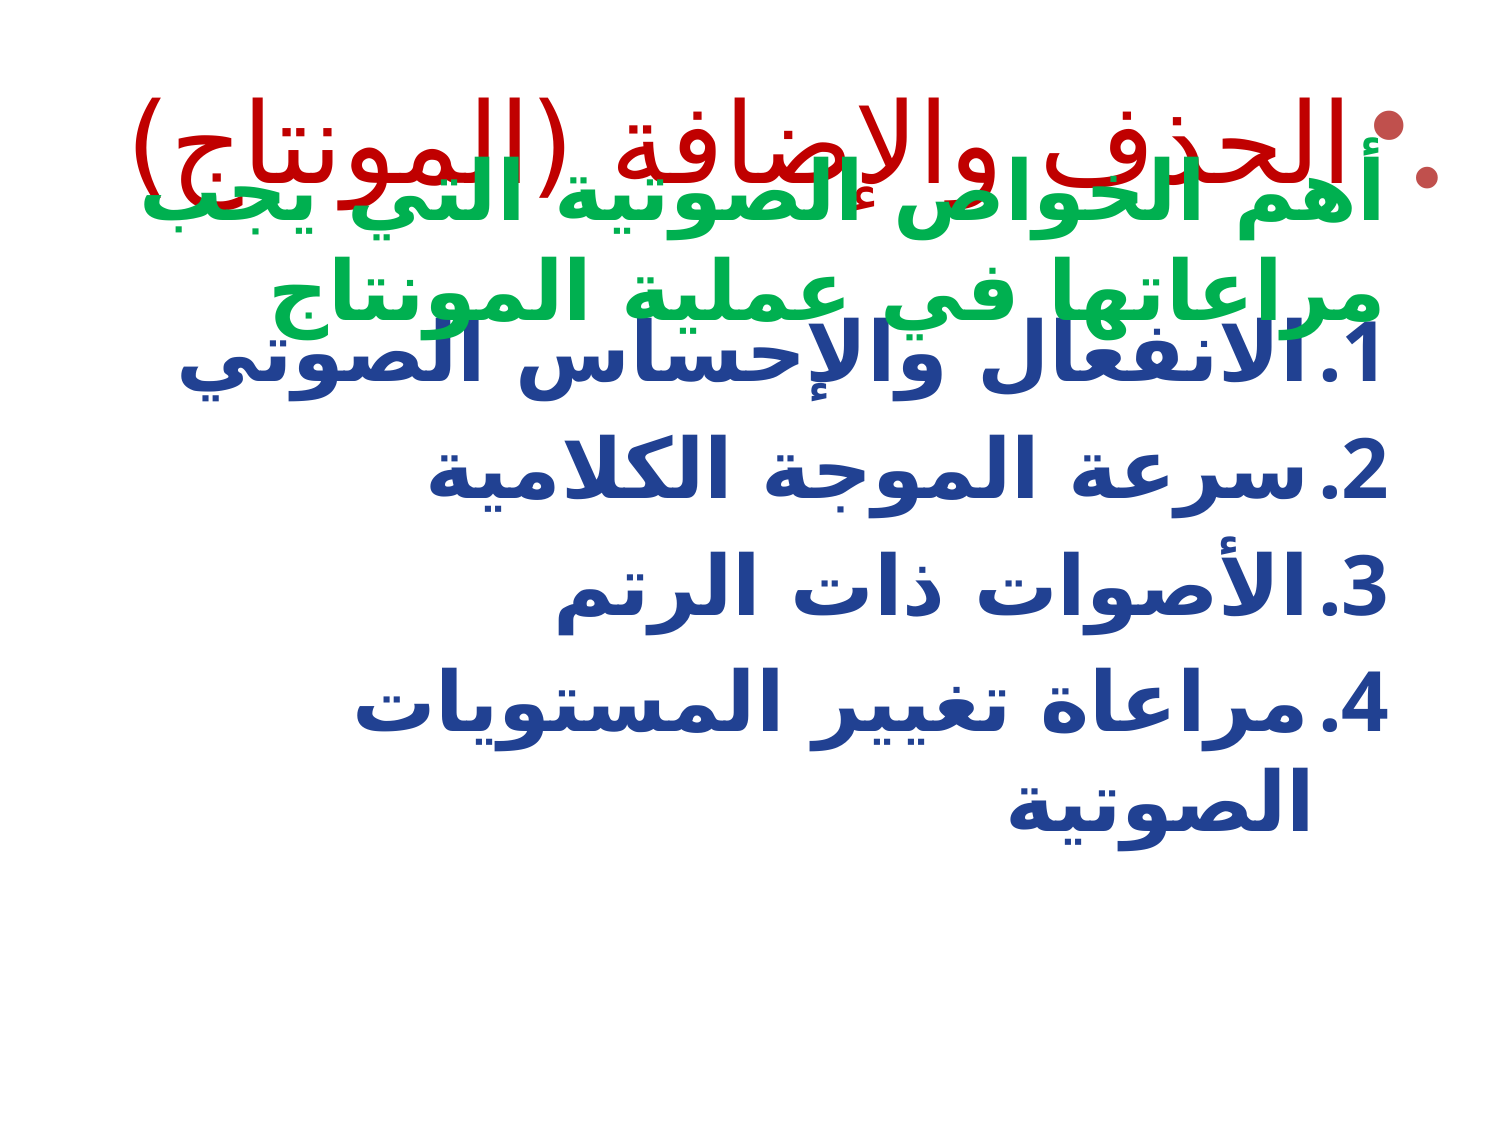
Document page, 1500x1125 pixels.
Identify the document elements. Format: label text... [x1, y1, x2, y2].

title الحذف والإضافة (المونتاج) [75, 45, 1425, 233]
list الانفعال والإحساس الصوتي سرعة الموجة الكلامية الأصوات ذات الرتم مراعاة تغيير المستويات الصوتية [64, 290, 1415, 787]
text_box أهم الخواص الصوتية التي يجب مراعاتها في عملية المونتاج [100, 172, 1458, 303]
